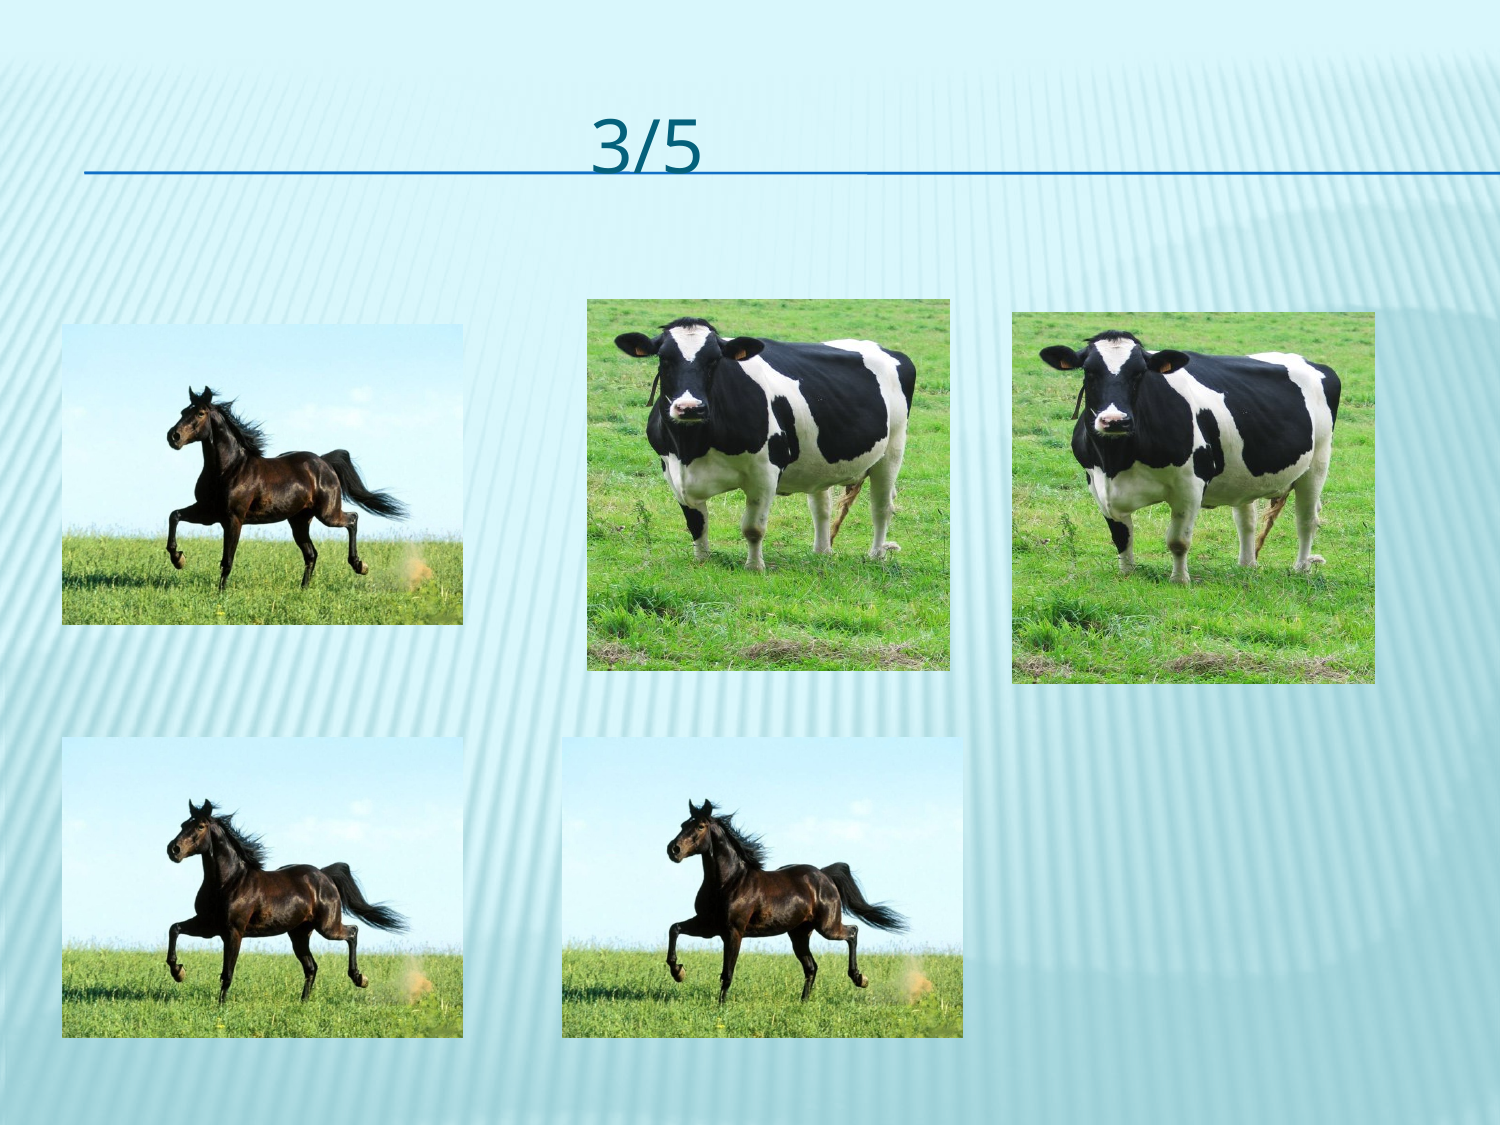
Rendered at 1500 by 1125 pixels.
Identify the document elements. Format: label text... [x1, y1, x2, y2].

picture [62, 324, 463, 626]
title 3/5 [49, 75, 1475, 213]
picture [587, 299, 951, 672]
picture [562, 737, 963, 1038]
picture [62, 737, 463, 1038]
picture [1012, 312, 1376, 684]
